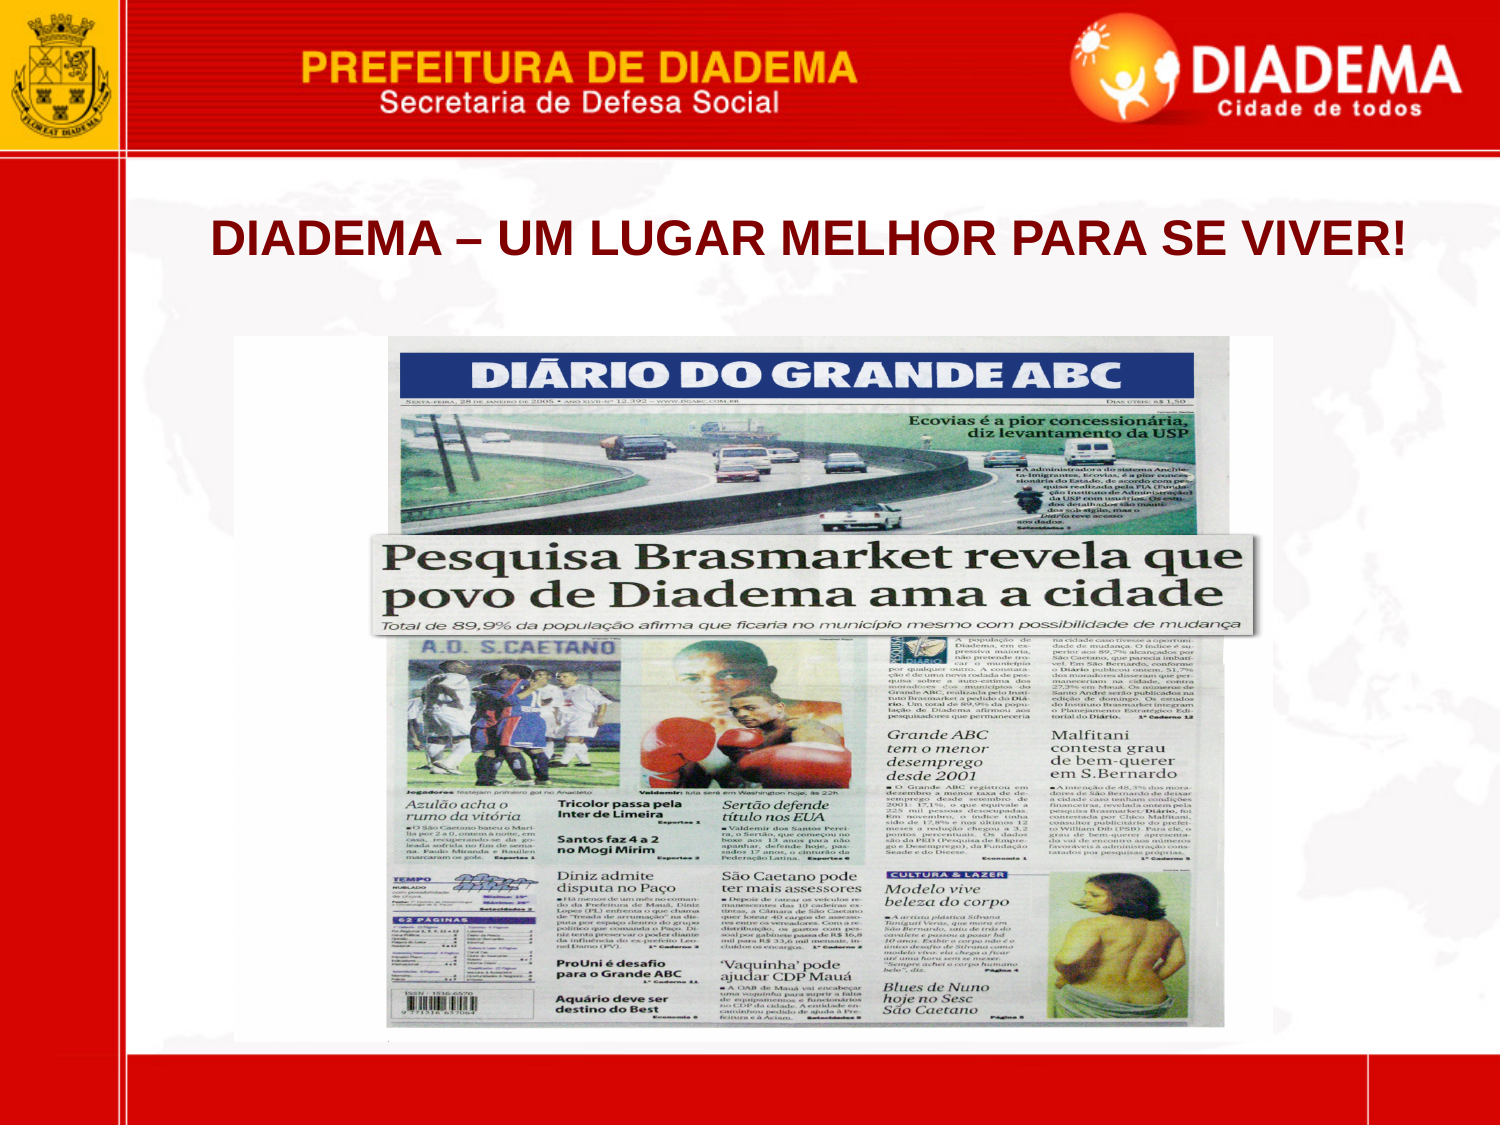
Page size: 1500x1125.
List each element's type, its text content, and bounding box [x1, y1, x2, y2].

picture [0, 0, 1500, 1125]
text_box DIADEMA – UM LUGAR MELHOR PARA SE VIVER! [195, 197, 1471, 273]
